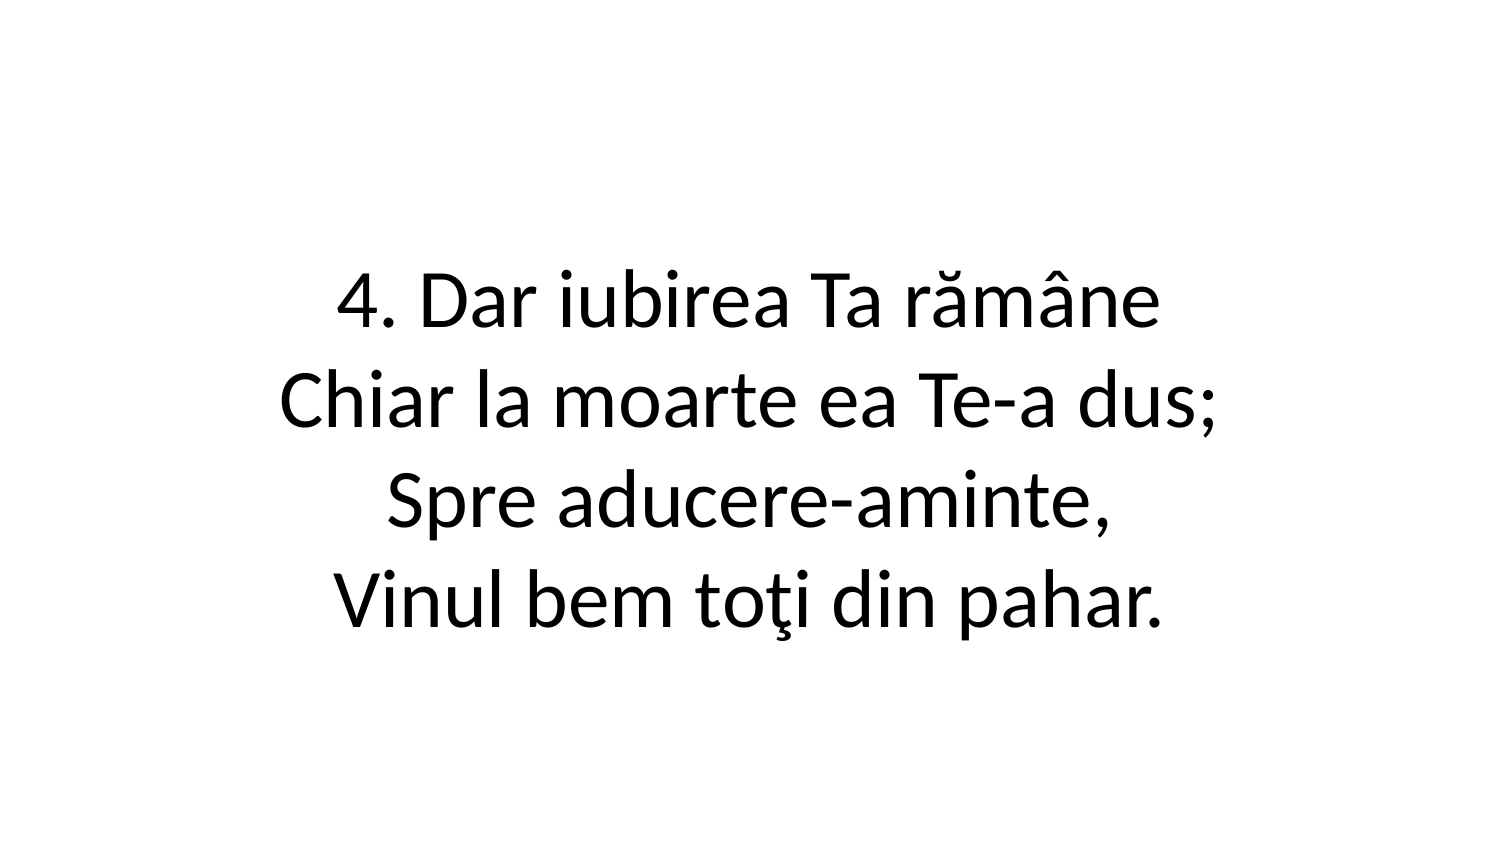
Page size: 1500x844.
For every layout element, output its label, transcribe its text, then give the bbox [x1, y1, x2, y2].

text_box 4. Dar iubirea Ta rămâne Chiar la moarte ea Te-a dus; Spre aducere-aminte, Vinul bem toţi din pahar. [264, 192, 1236, 652]
